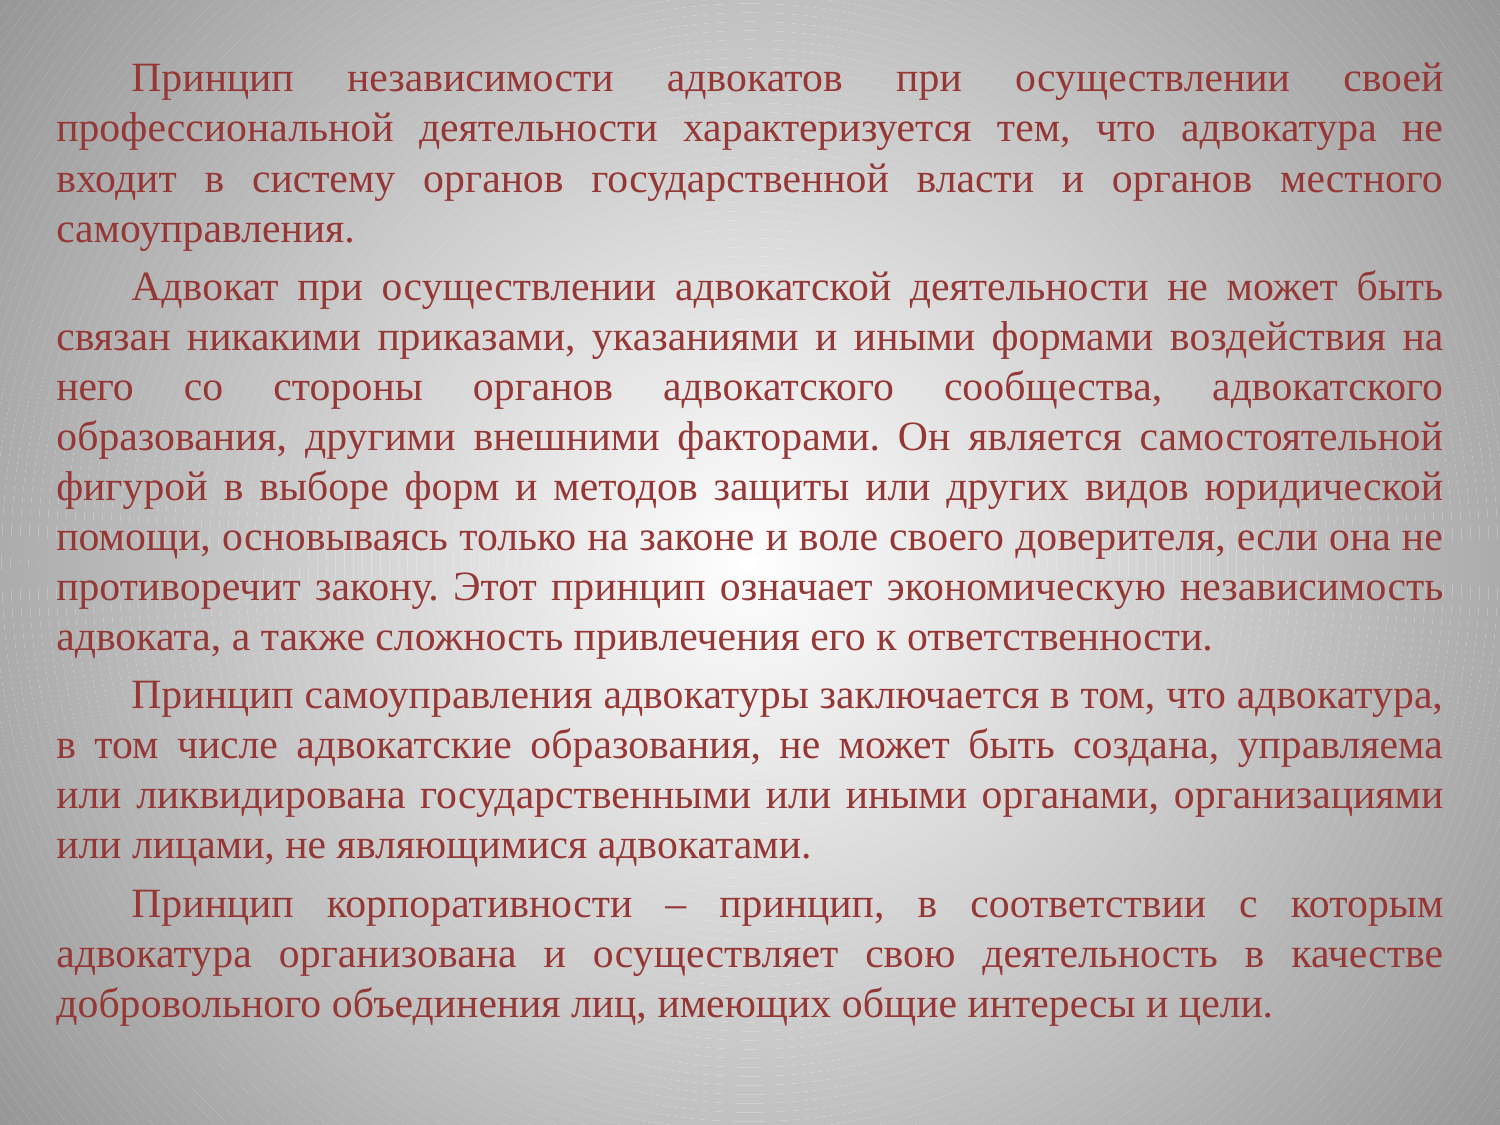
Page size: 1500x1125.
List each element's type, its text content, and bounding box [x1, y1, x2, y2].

list Принцип независимости адвокатов при осуществлении своей профессиональной деятельности характеризуется тем, что адвокатура не входит в систему органов государственной власти и органов местного самоуправления. Адвокат при осуществлении адвокатской деятельности не может быть связан никакими приказами, указаниями и иными формами воздействия на него со стороны органов адвокатского сообщества, адвокатского образования, другими внешними факторами. Он является самостоятельной фигурой в выборе форм и методов защиты или других видов юридической помощи, основываясь только на законе и воле своего доверителя, если она не противоречит закону. Этот принцип означает экономическую независимость адвоката, а также сложность привлечения его к ответственности. Принцип самоуправления адвокатуры заключается в том, что адвокатура, в том числе адвокатские образования, не может быть создана, управляема или ликвидирована государственными или иными органами, организациями или лицами, не являющимися адвокатами. Принцип корпоративности – принцип, в соответствии с которым адвокатура организована и осуществляет свою деятельность в качестве добровольного объединения лиц, имеющих общие интересы и цели. [41, 42, 1459, 1035]
